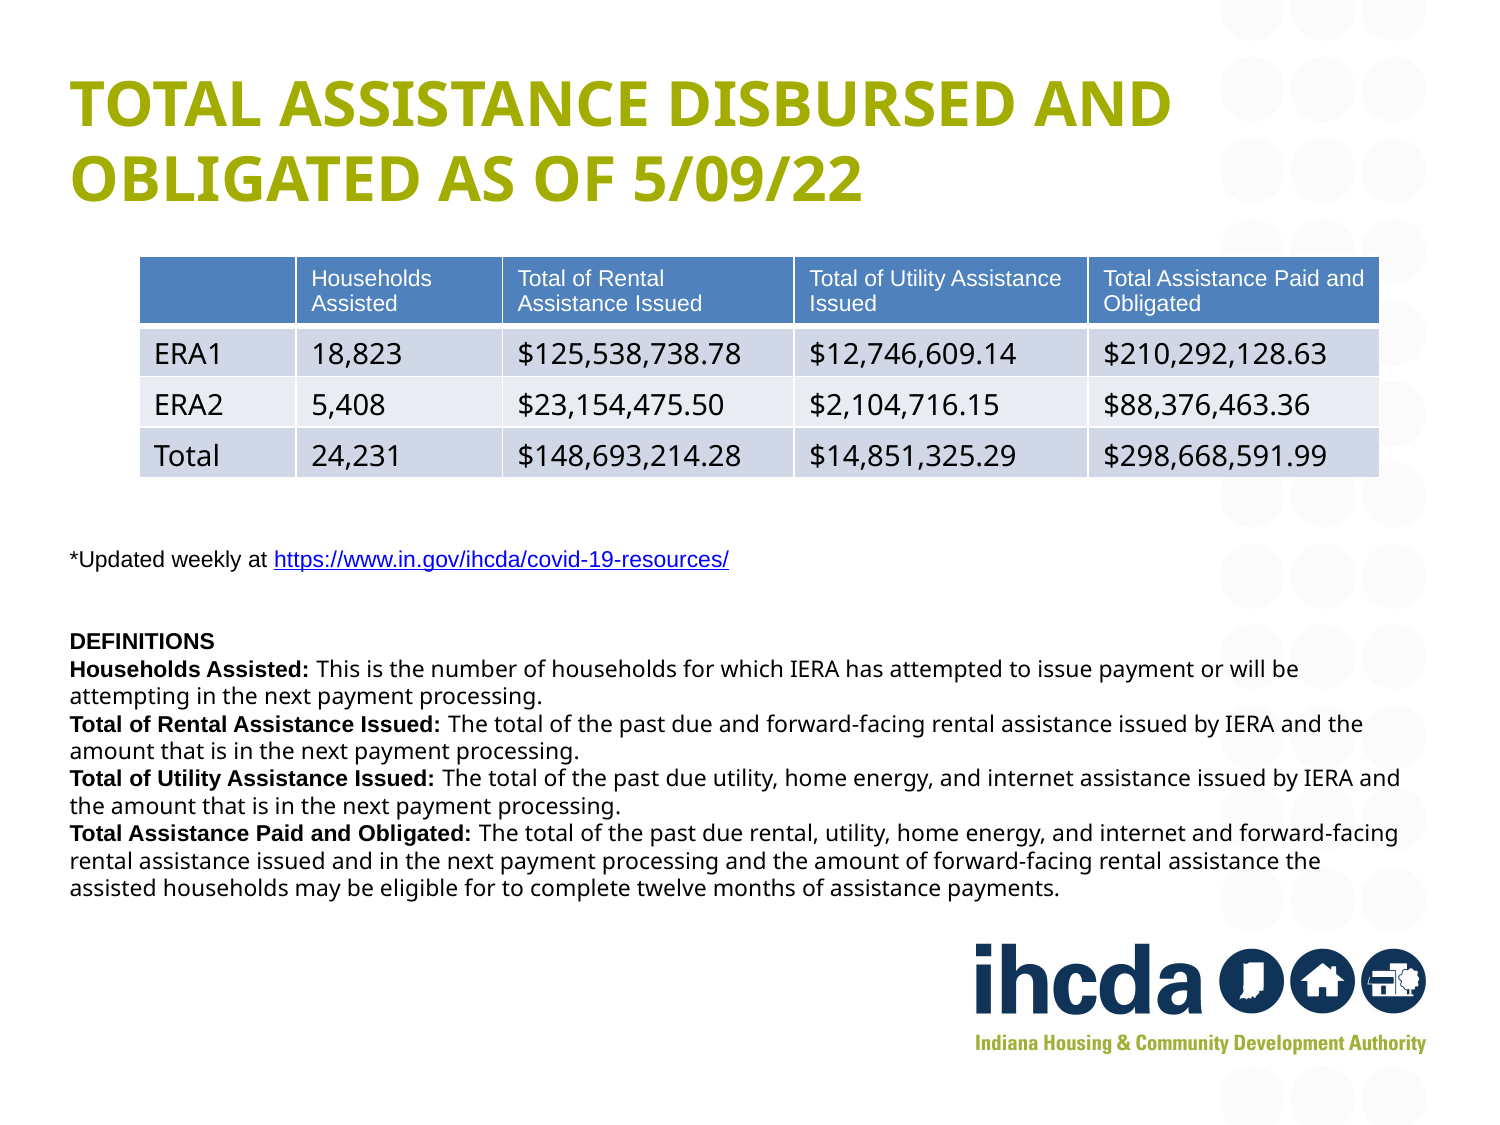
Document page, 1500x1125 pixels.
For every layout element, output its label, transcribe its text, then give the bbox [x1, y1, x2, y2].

title Total Assistance Disbursed and Obligated as of 5/09/22 [54, 45, 1428, 233]
table_cell $88,376,463.36 [1089, 377, 1379, 426]
table_cell $125,538,738.78 [503, 329, 793, 376]
table_header Households Assisted [297, 257, 502, 323]
picture [0, 0, 1500, 1125]
table_cell $298,668,591.99 [1089, 428, 1379, 477]
table_header Total of Utility Assistance Issued [795, 257, 1087, 323]
table_cell $148,693,214.28 [503, 428, 793, 477]
table_cell $12,746,609.14 [795, 329, 1087, 376]
table_cell 5,408 [297, 377, 502, 426]
table_cell $14,851,325.29 [795, 428, 1087, 477]
table_header [140, 257, 295, 323]
table_cell Total [140, 428, 295, 477]
table_cell 24,231 [297, 428, 502, 477]
table_cell $2,104,716.15 [795, 377, 1087, 426]
table_header Total of Rental Assistance Issued [503, 257, 793, 323]
table_cell 18,823 [297, 329, 502, 376]
table_header Total Assistance Paid and Obligated [1089, 257, 1379, 323]
table_cell $23,154,475.50 [503, 377, 793, 426]
table_cell $210,292,128.63 [1089, 329, 1379, 376]
table_cell ERA2 [140, 377, 295, 426]
table_cell ERA1 [140, 329, 295, 376]
text_box *Updated weekly at https://www.in.gov/ihcda/covid-19-resources/ DEFINITIONS Households Assisted: This is the number of households for which IERA has attempted to issue payment or will be attempting in the next payment processing. Total of Rental Assistance Issued: The total of the past due and forward-facing rental assistance issued by IERA and the amount that is in the next payment processing. Total of Utility Assistance Issued: The total of the past due utility, home energy, and internet assistance issued by IERA and the amount that is in the next payment processing. Total Assistance Paid and Obligated: The total of the past due rental, utility, home energy, and internet and forward-facing rental assistance issued and in the next payment processing and the amount of forward-facing rental assistance the assisted households may be eligible for to complete twelve months of assistance payments. [54, 536, 1428, 909]
